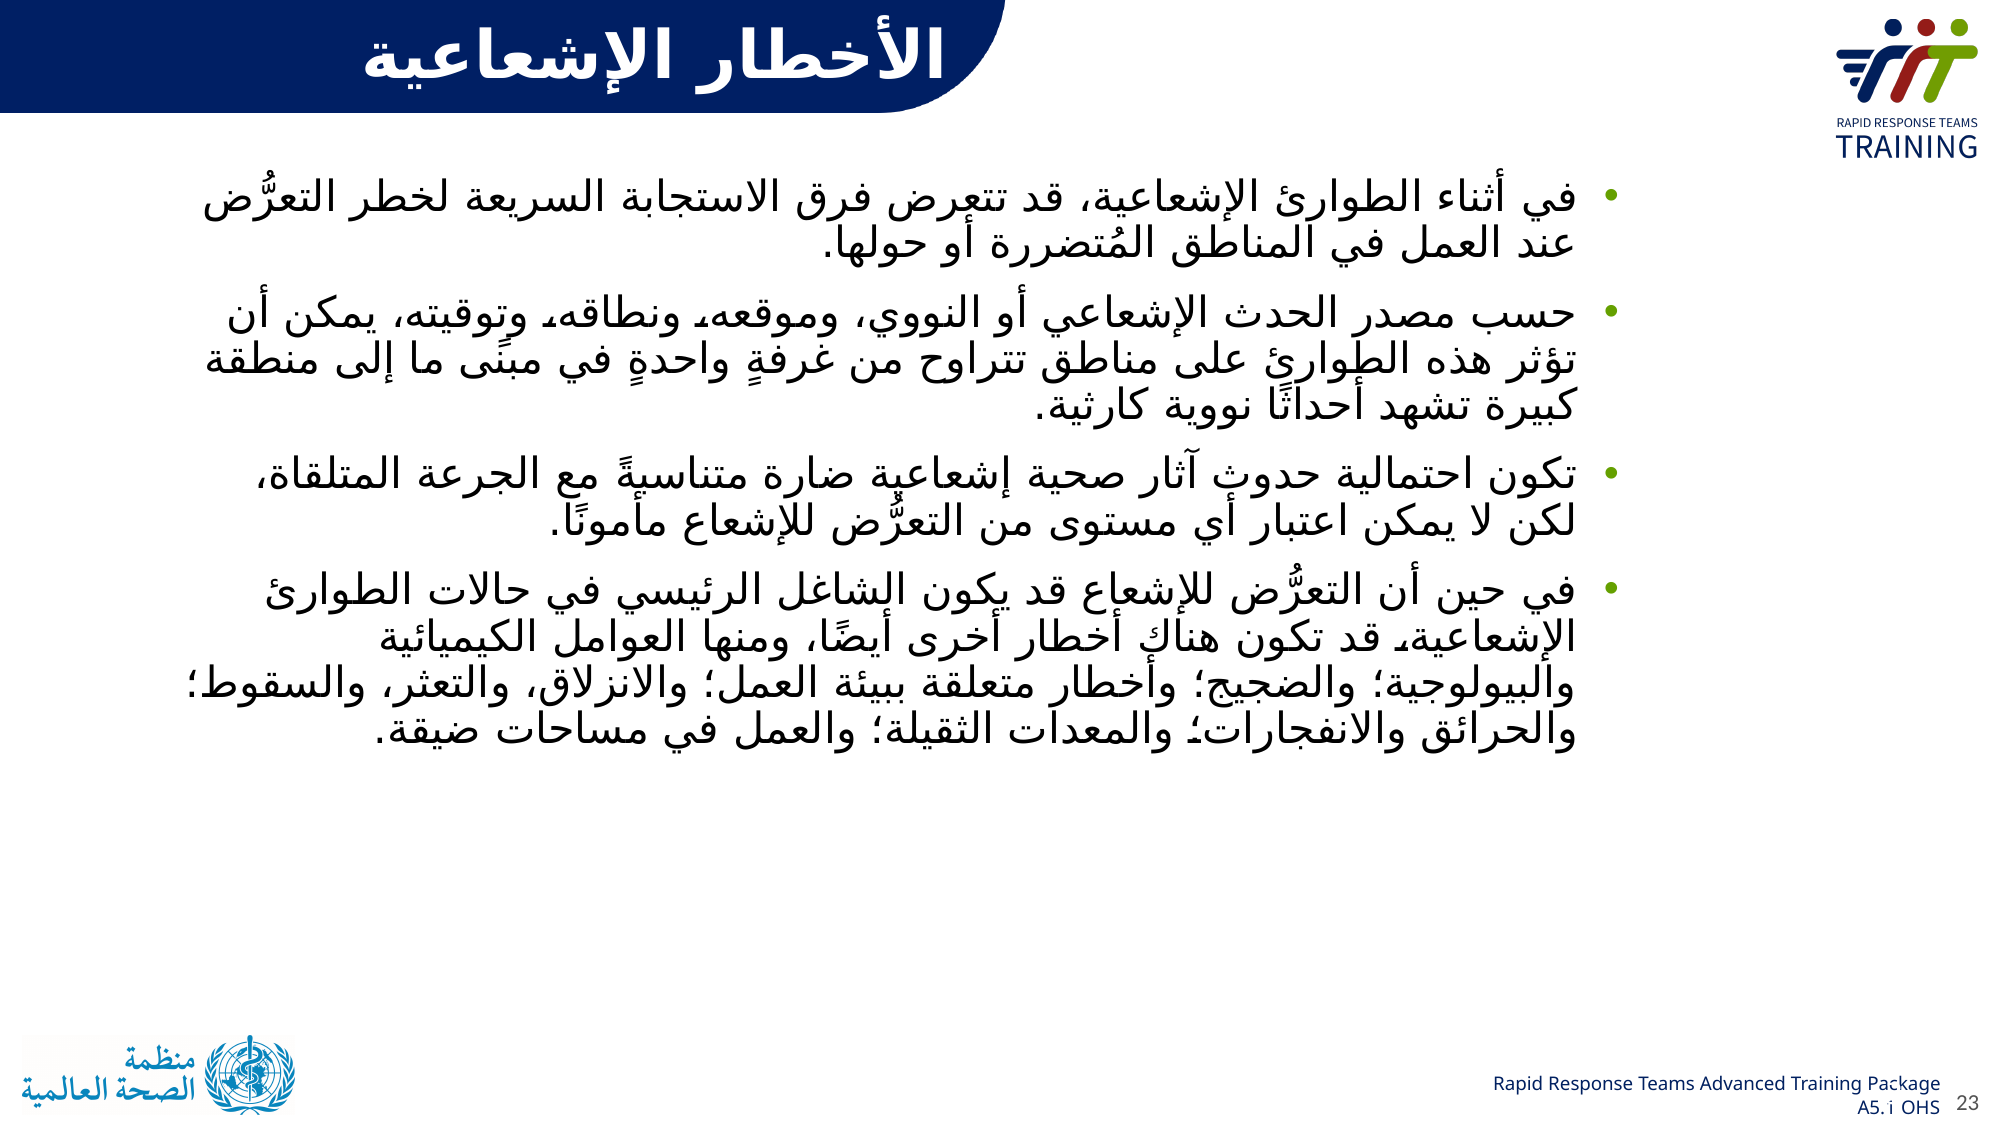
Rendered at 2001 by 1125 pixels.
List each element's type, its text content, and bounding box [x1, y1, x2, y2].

picture [22, 1035, 295, 1115]
slide_number 23 [1882, 1037, 1930, 1092]
list في أثناء الطوارئ الإشعاعية، قد تتعرض فرق الاستجابة السريعة لخطر التعرُّض عند العمل في المناطق المُتضررة أو حولها. حسب مصدر الحدث الإشعاعي أو النووي، وموقعه، ونطاقه، وتوقيته، يمكن أن تؤثر هذه الطوارئ على مناطق تتراوح من غرفةٍ واحدةٍ في مبنًى ما إلى منطقة كبيرة تشهد أحداثًا نووية كارثية. تكون احتمالية حدوث آثار صحية إشعاعية ضارة متناسبةً مع الجرعة المتلقاة، لكن لا يمكن اعتبار أي مستوى من التعرُّض للإشعاع مأمونًا. في حين أن التعرُّض للإشعاع قد يكون الشاغل الرئيسي في حالات الطوارئ الإشعاعية، قد تكون هناك أخطار أخرى أيضًا، ومنها العوامل الكيميائية والبيولوجية؛ والضجيج؛ وأخطار متعلقة ببيئة العمل؛ والانزلاق، والتعثر، والسقوط؛ والحرائق والانفجارات؛ والمعدات الثقيلة؛ والعمل في مساحات ضيقة. [176, 166, 1627, 1066]
title الأخطار الإشعاعية [36, 6, 956, 108]
picture [0, 0, 1006, 113]
picture [214, 1066, 285, 1107]
picture [1835, 19, 1978, 167]
